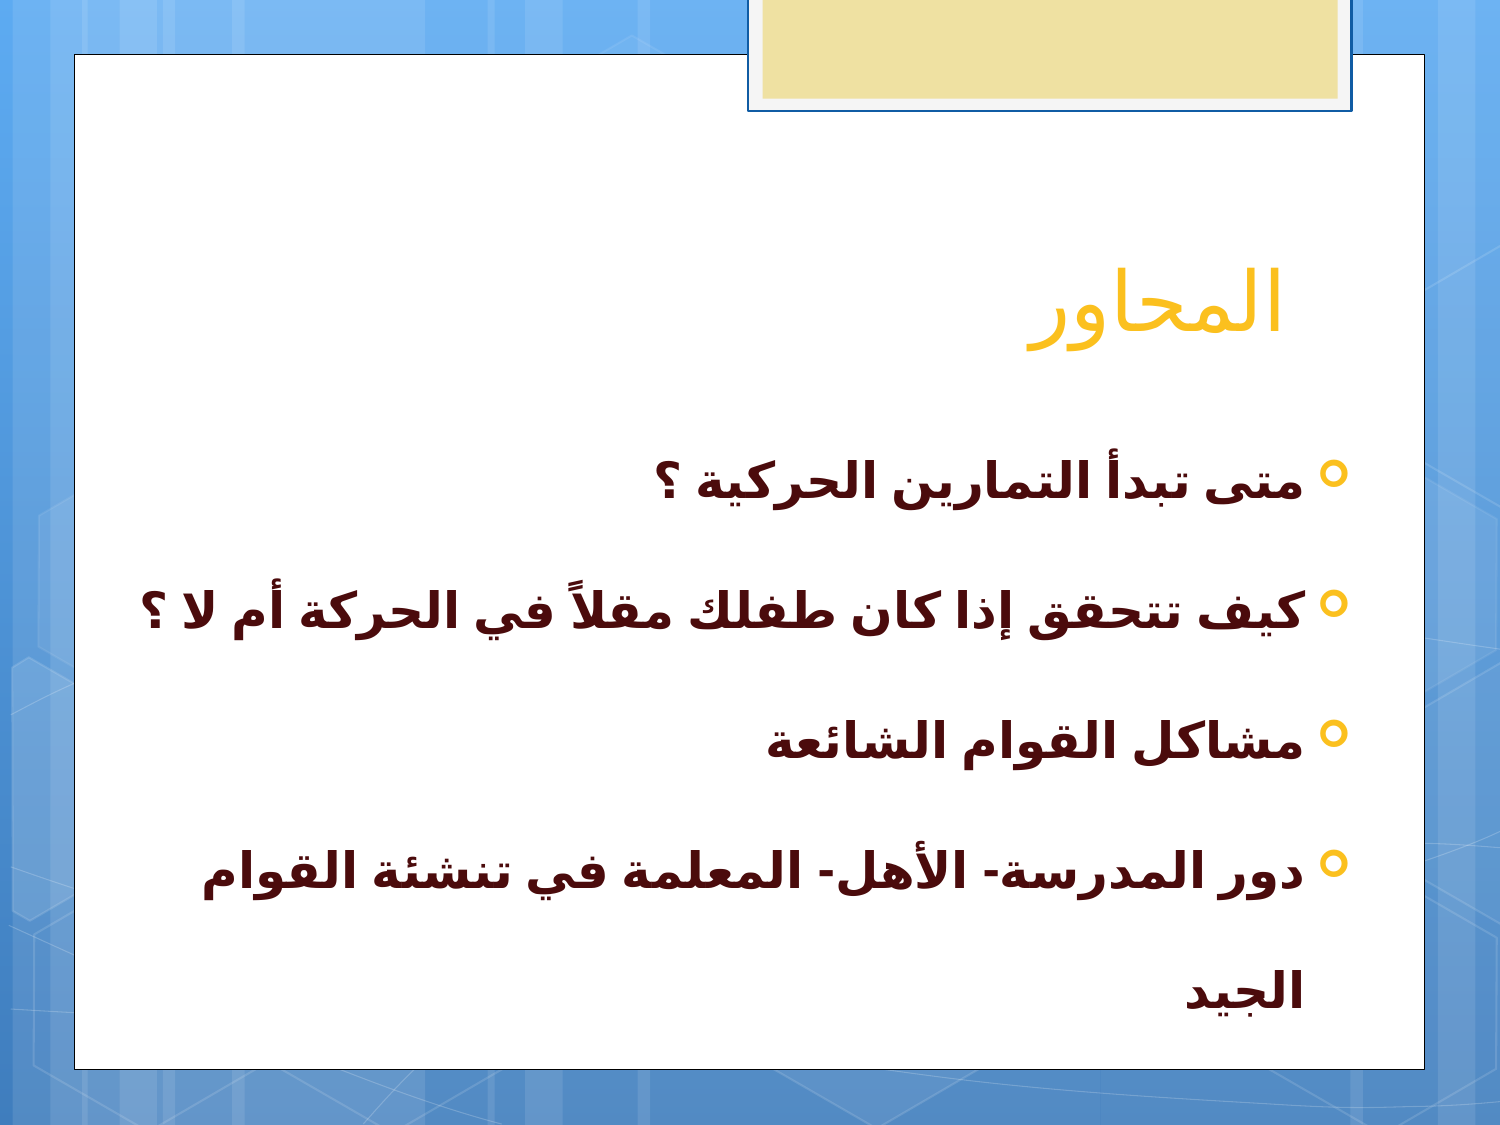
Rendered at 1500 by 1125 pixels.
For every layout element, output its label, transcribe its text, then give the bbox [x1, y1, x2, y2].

title المحاور [171, 168, 1324, 357]
list متى تبدأ التمارين الحركية ؟ كيف تتحقق إذا كان طفلك مقلاً في الحركة أم لا ؟ مشاكل القوام الشائعة دور المدرسة- الأهل- المعلمة في تنشئة القوام الجيد [111, 381, 1378, 957]
